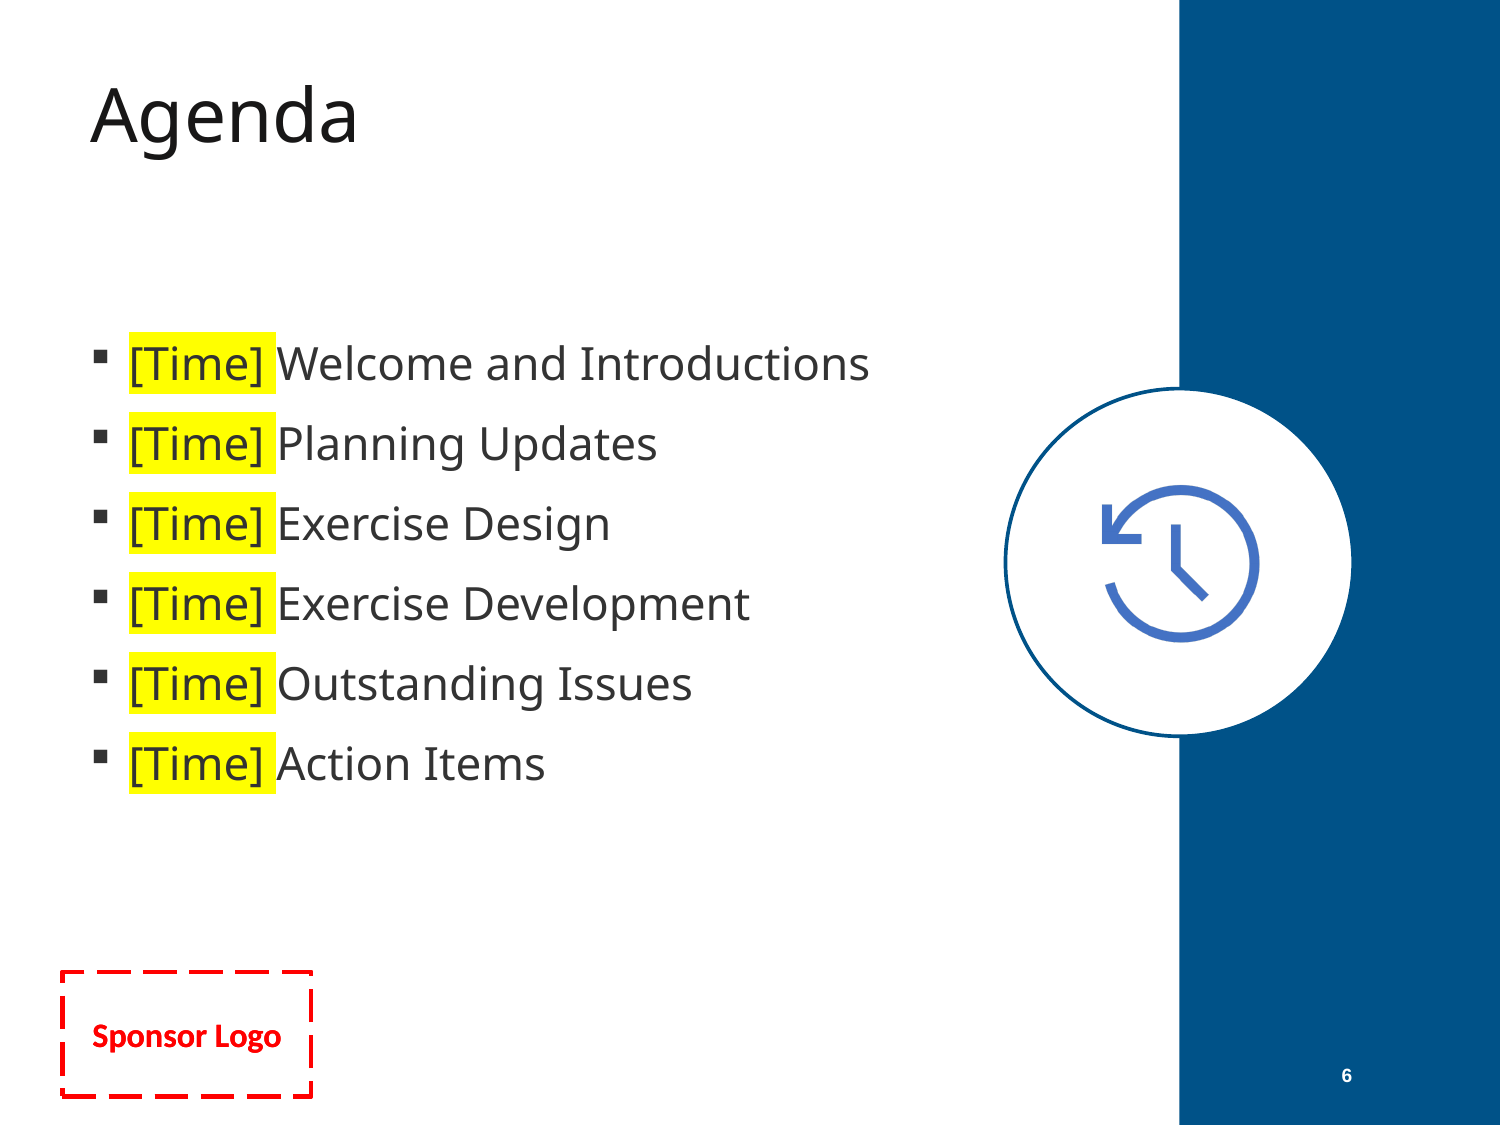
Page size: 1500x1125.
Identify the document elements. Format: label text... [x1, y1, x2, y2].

slide_number 6 [1242, 1052, 1368, 1098]
title Agenda [75, 62, 1058, 163]
list [Time] Welcome and Introductions [Time] Planning Updates [Time] Exercise Design [Time] Exercise Development [Time] Outstanding Issues [Time] Action Items [75, 251, 1087, 874]
text_box [1003, 386, 1356, 739]
text_box [1177, 0, 1500, 1125]
picture [1086, 469, 1275, 658]
